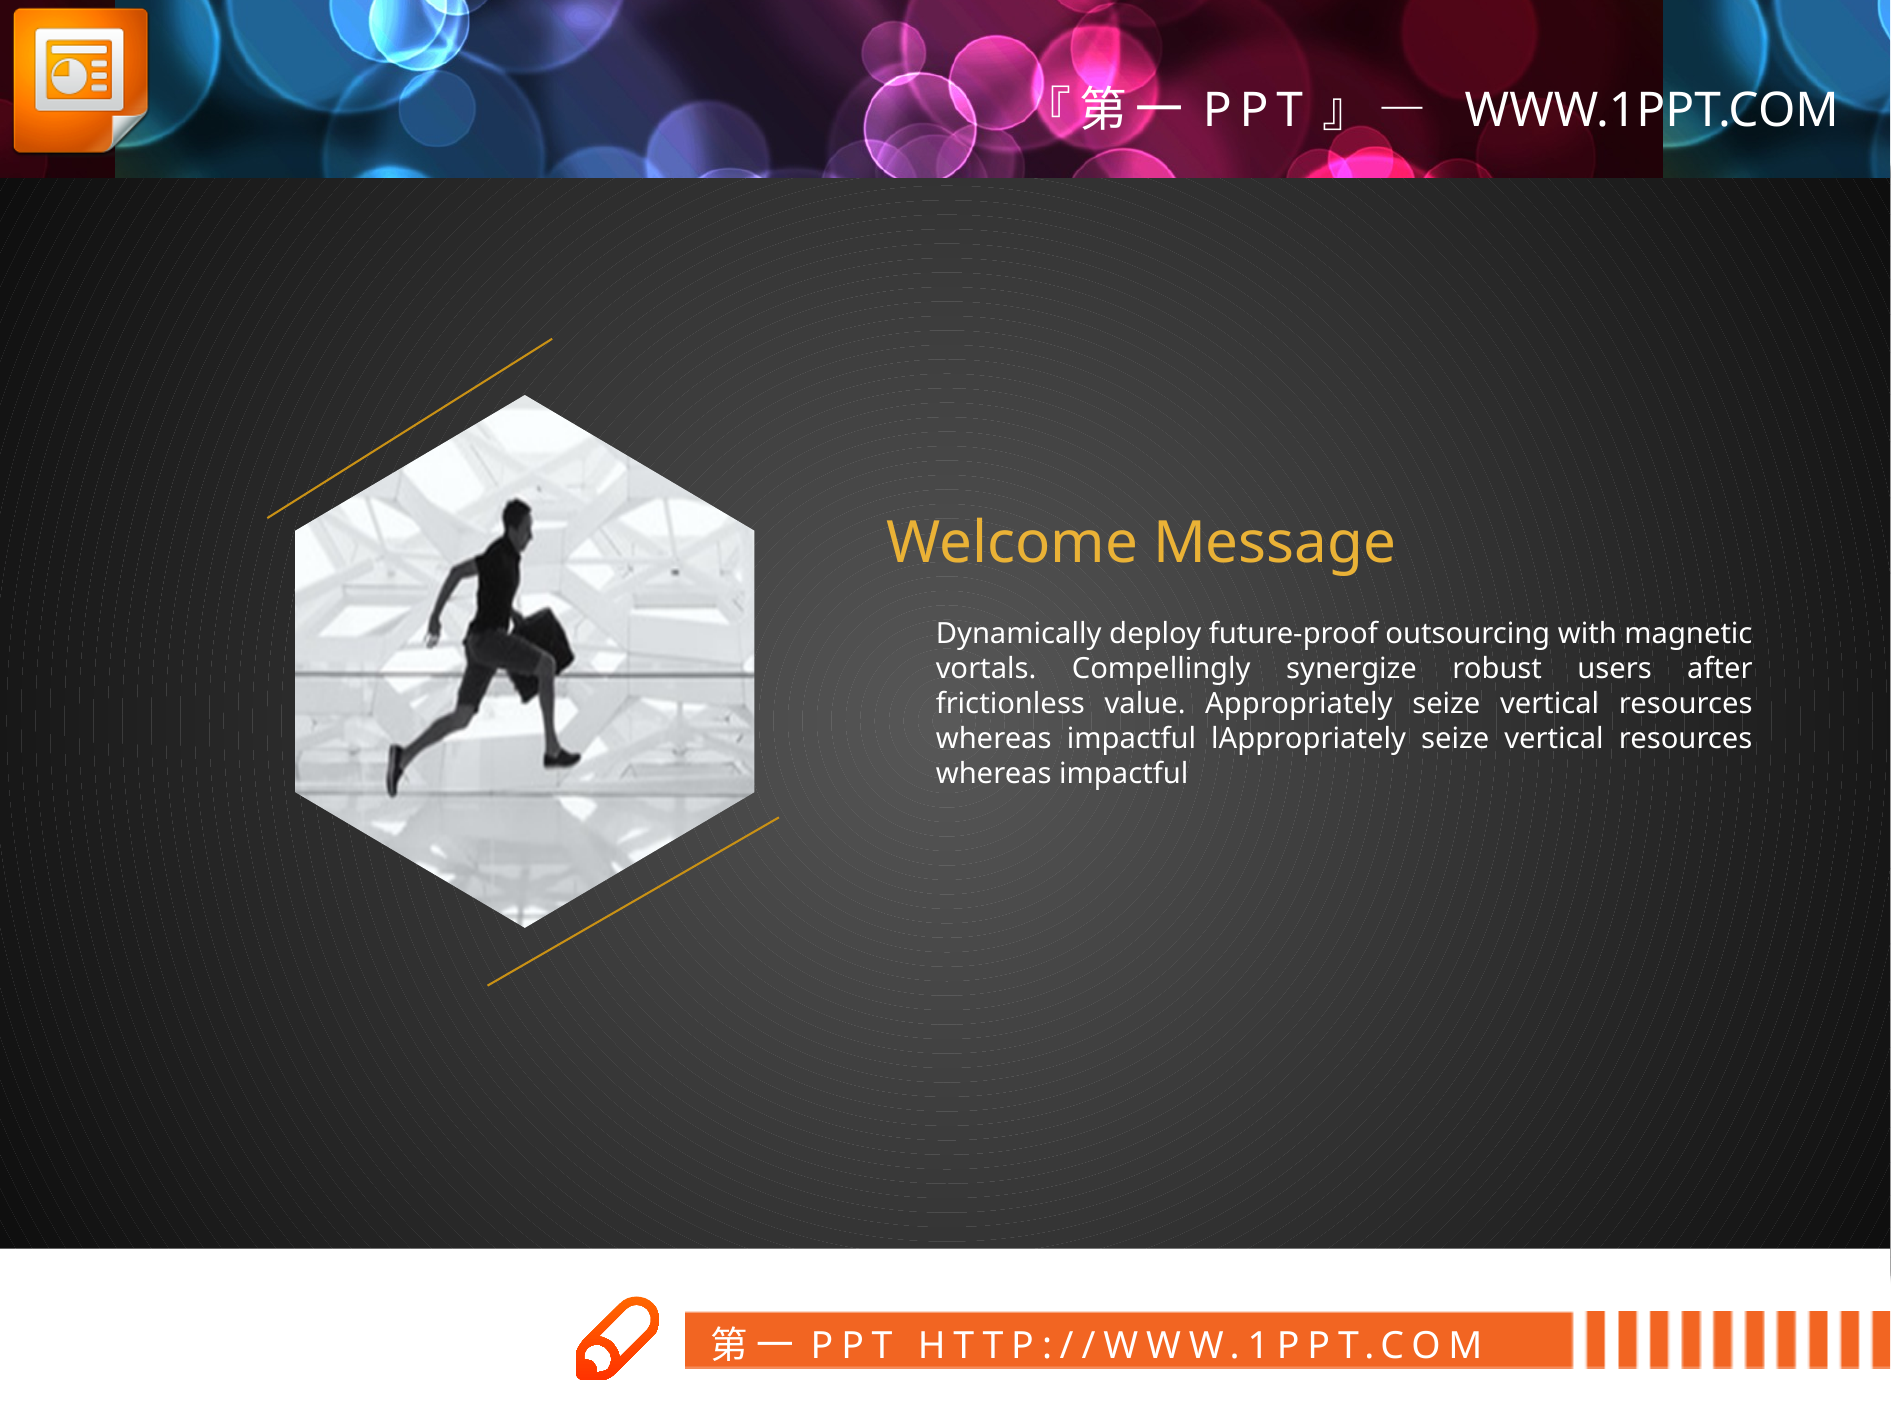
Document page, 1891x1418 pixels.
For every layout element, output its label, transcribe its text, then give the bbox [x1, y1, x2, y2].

picture [0, 0, 1891, 178]
text_box Welcome Message [871, 496, 1411, 582]
picture [685, 1311, 1891, 1369]
text_box [295, 394, 755, 928]
text_box Dynamically deploy future-proof outsourcing with magnetic vortals. Compellingly synergize robust users after frictionless value. Appropriately seize vertical resources whereas impactful lAppropriately seize vertical resources whereas impactful [921, 607, 1769, 797]
